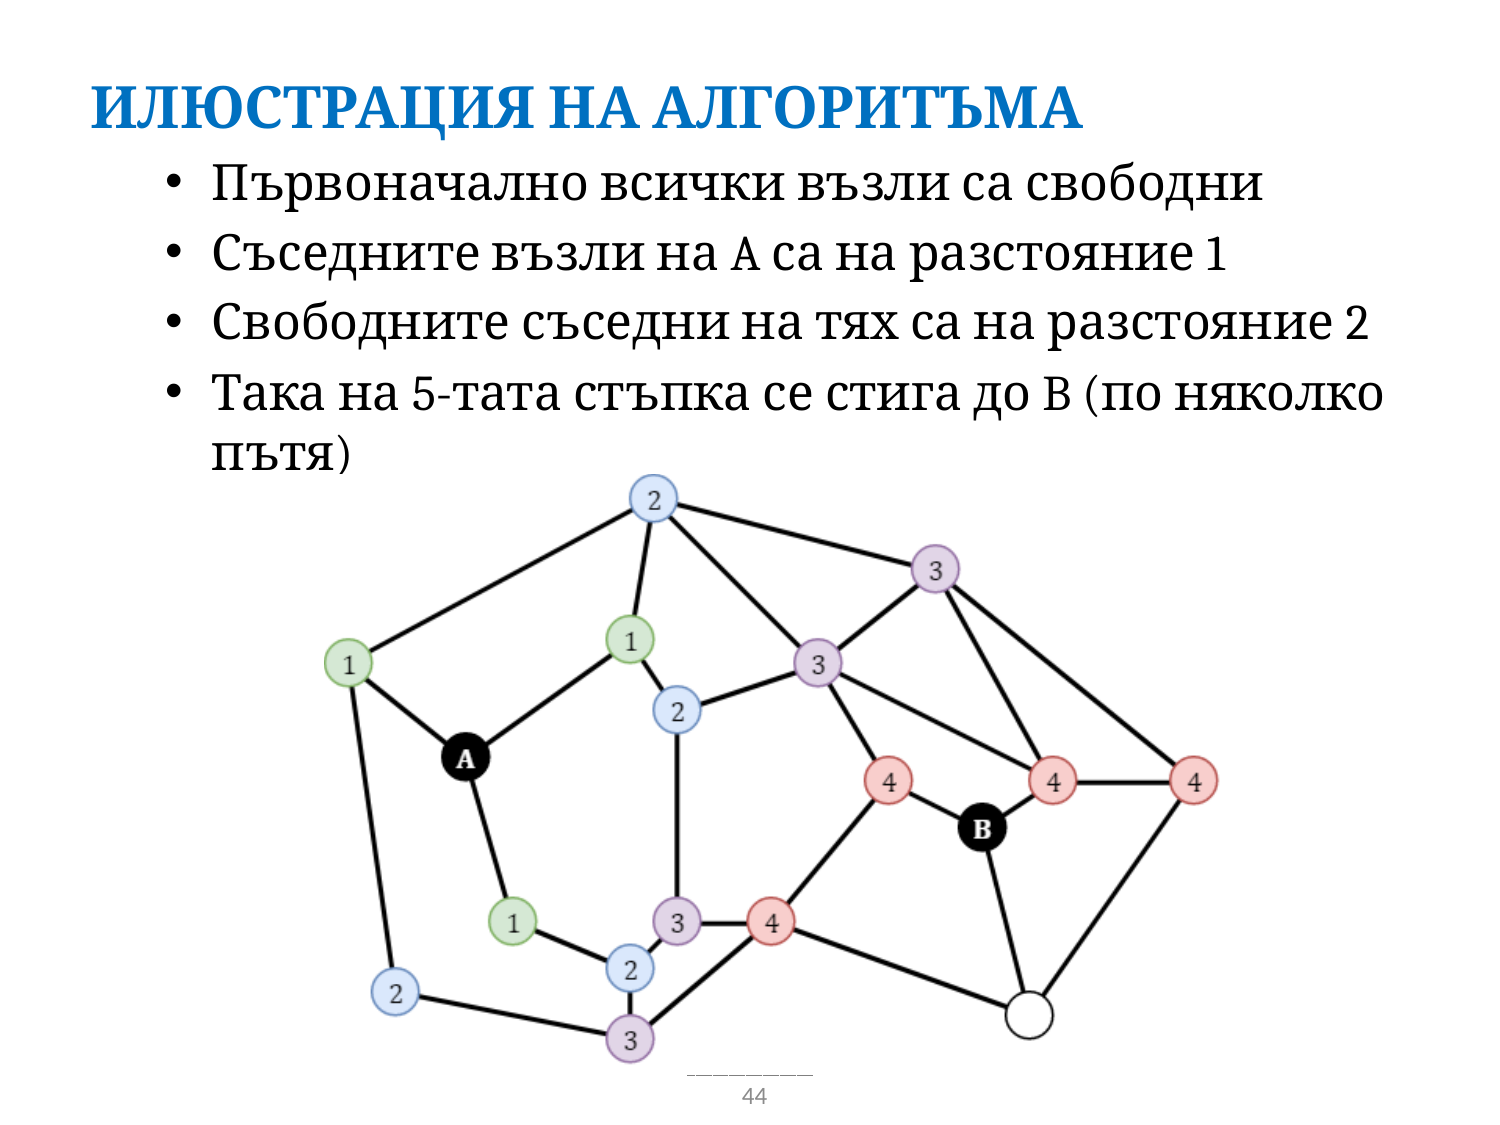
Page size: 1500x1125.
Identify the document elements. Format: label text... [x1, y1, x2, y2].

picture [324, 474, 1221, 1066]
slide_number 44 [579, 1074, 930, 1125]
list Илюстрация на алгоритъма Първоначално всички възли са свободни Съседните възли на A са на разстояние 1 Свободните съседни на тях са на разстояние 2 Така на 5-тата стъпка се стига до B (по няколко пътя) [75, 62, 1450, 1063]
